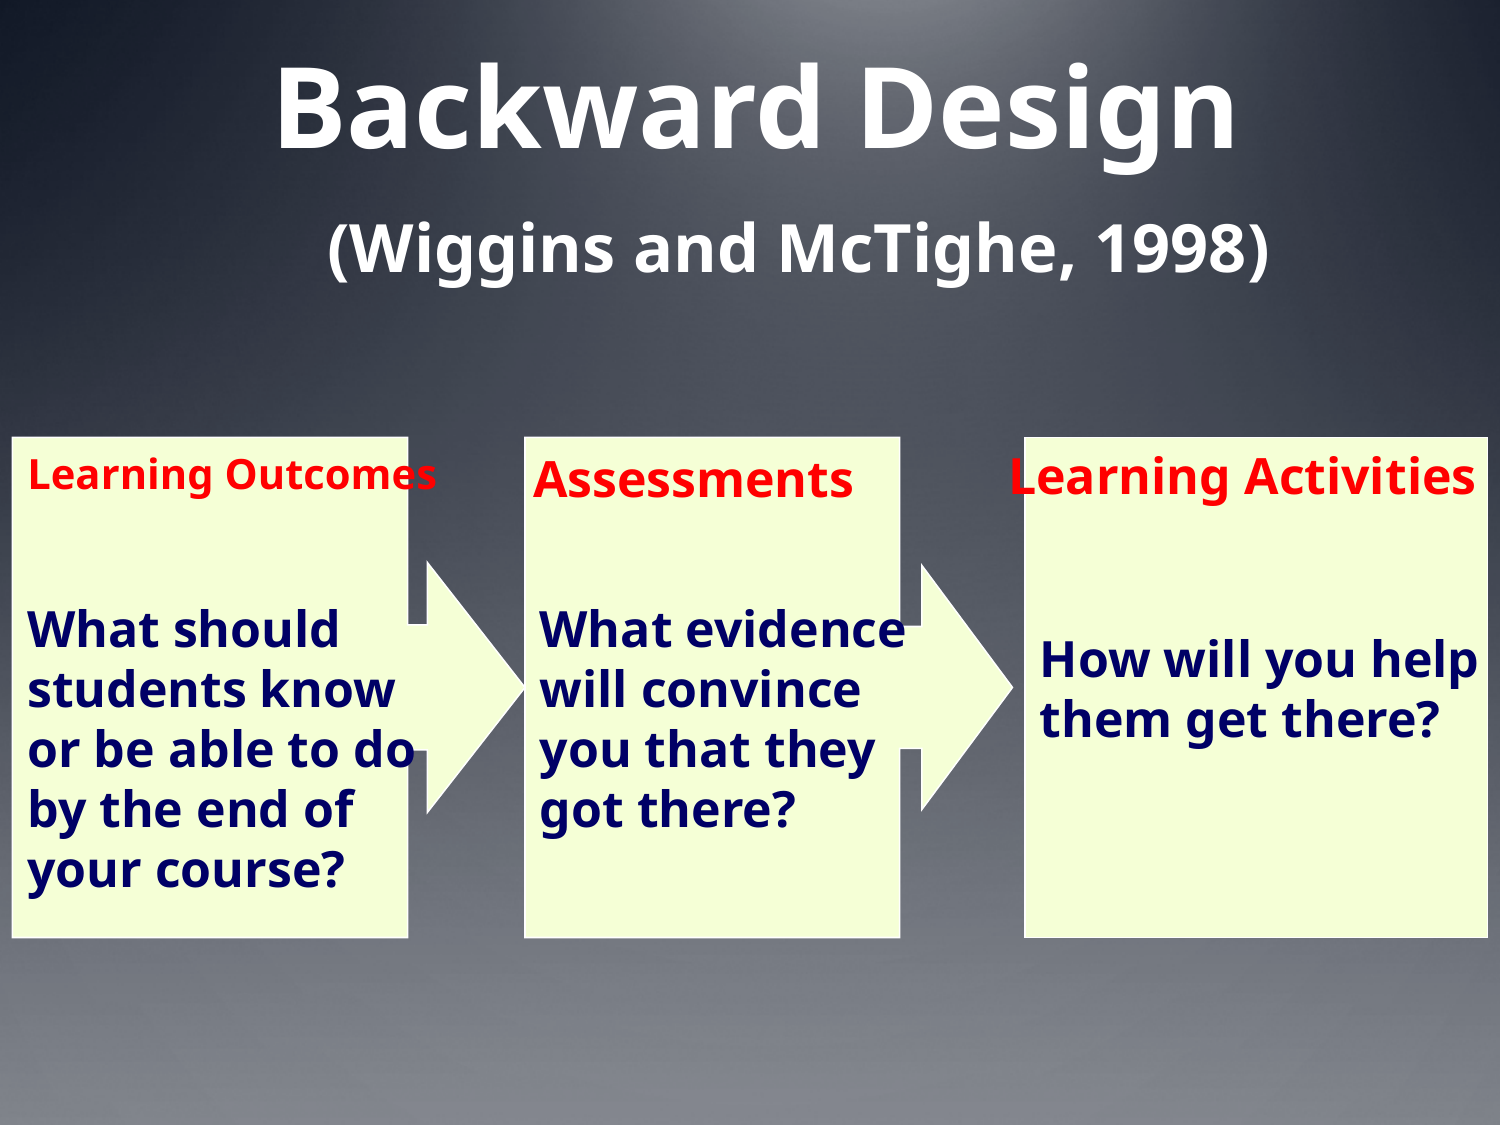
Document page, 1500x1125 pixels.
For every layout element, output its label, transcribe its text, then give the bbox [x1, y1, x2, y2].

text_box Learning Activities [993, 437, 1492, 513]
text_box What evidence will convince you that they got there? [525, 437, 1013, 938]
text_box Assessments [518, 440, 869, 515]
title Backward Design [62, 47, 1450, 294]
text_box (Wiggins and McTighe, 1998) [295, 197, 1304, 293]
text_box What should students know or be able to do by the end of your course? [12, 505, 525, 938]
text_box How will you help them get there? [1024, 513, 1488, 938]
text_box Learning Outcomes [12, 440, 518, 505]
